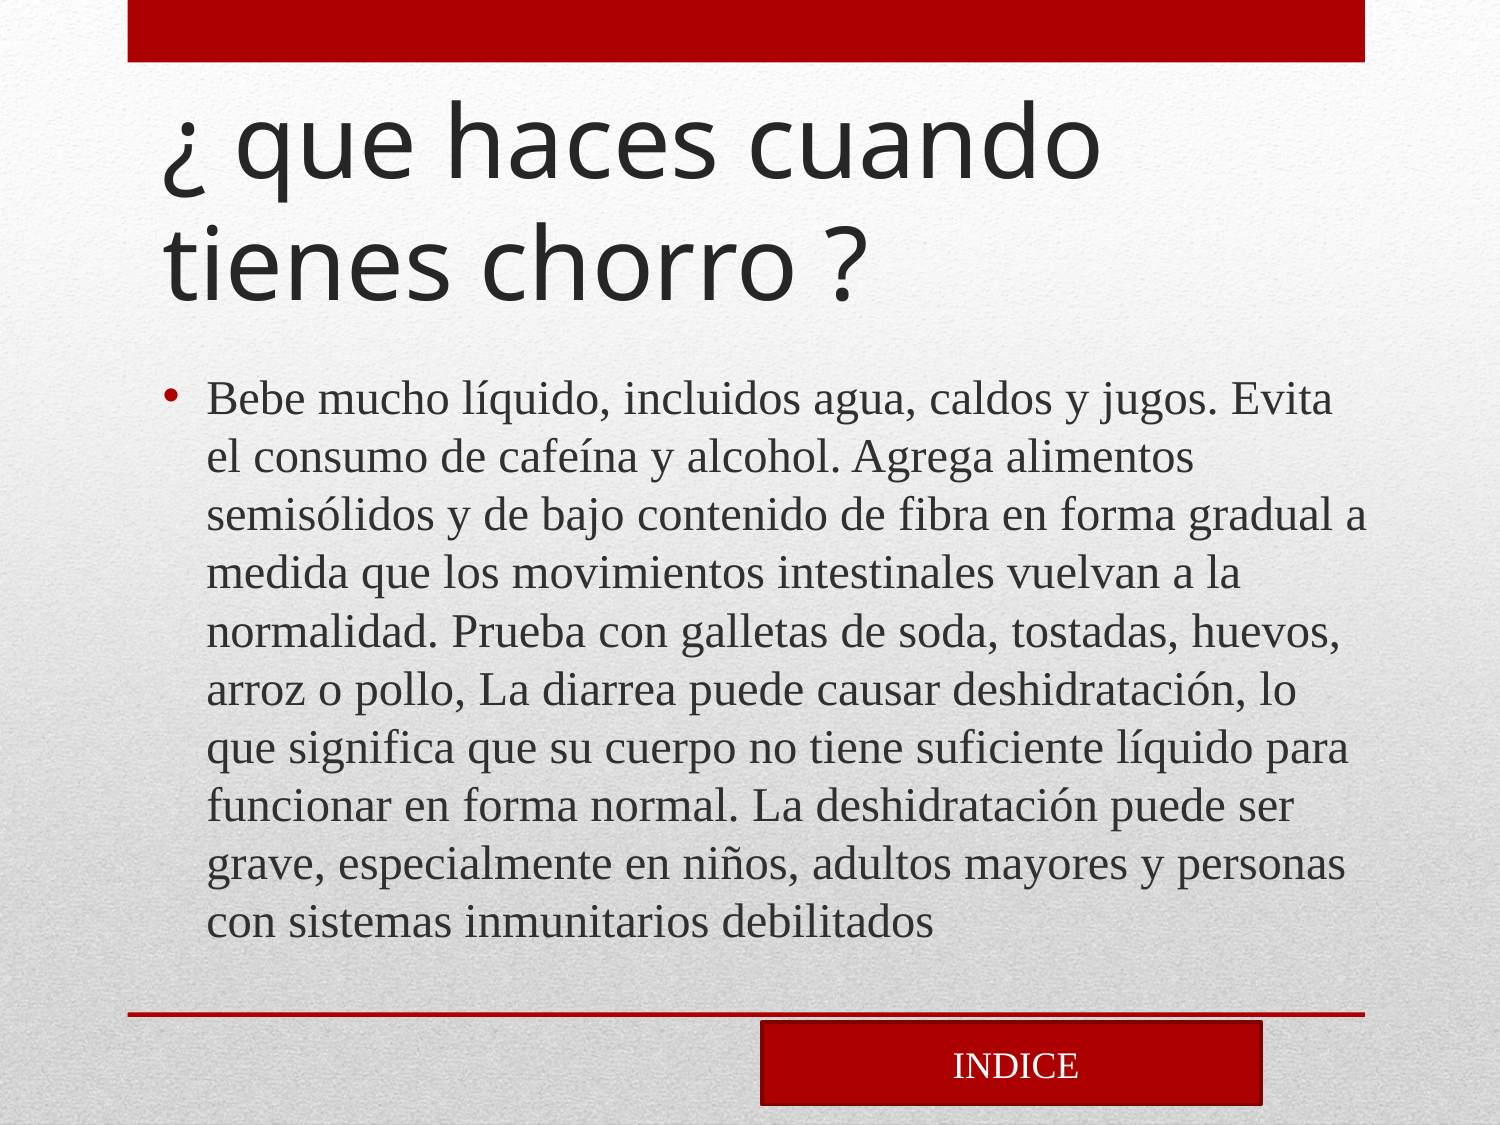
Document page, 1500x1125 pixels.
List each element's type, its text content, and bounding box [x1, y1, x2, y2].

list Bebe mucho líquido, incluidos agua, caldos y jugos. Evita el consumo de cafeína y alcohol. Agrega alimentos semisólidos y de bajo contenido de fibra en forma gradual a medida que los movimientos intestinales vuelvan a la normalidad. Prueba con galletas de soda, tostadas, huevos, arroz o pollo, La diarrea puede causar deshidratación, lo que significa que su cuerpo no tiene suficiente líquido para funcionar en forma normal. La deshidratación puede ser grave, especialmente en niños, adultos mayores y personas con sistemas inmunitarios debilitados [147, 338, 1386, 976]
title ¿ que haces cuando tienes chorro ? [147, 66, 1261, 329]
text_box INDICE [760, 1020, 1263, 1106]
